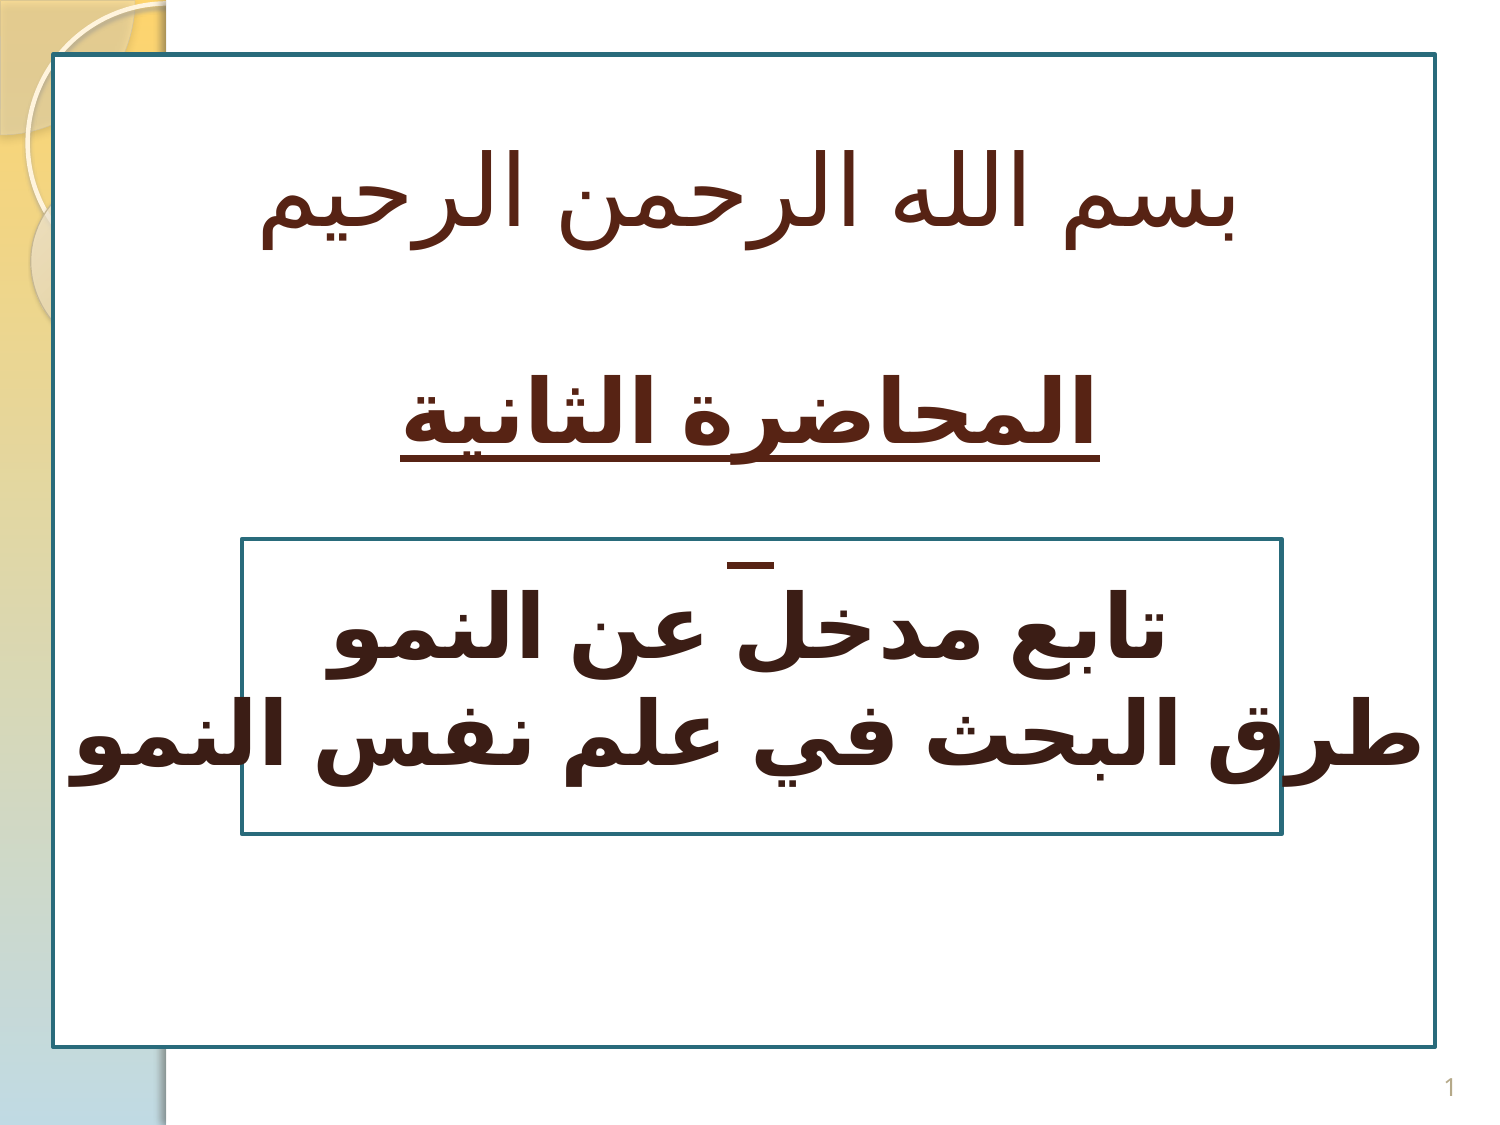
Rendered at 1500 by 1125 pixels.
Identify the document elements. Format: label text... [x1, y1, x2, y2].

title بسم الله الرحمن الرحيم المحاضرة الثانية تابع مدخل عن النمو طرق البحث في علم نفس النمو [0, 0, 1500, 1125]
slide_number 1 [1413, 1034, 1488, 1113]
